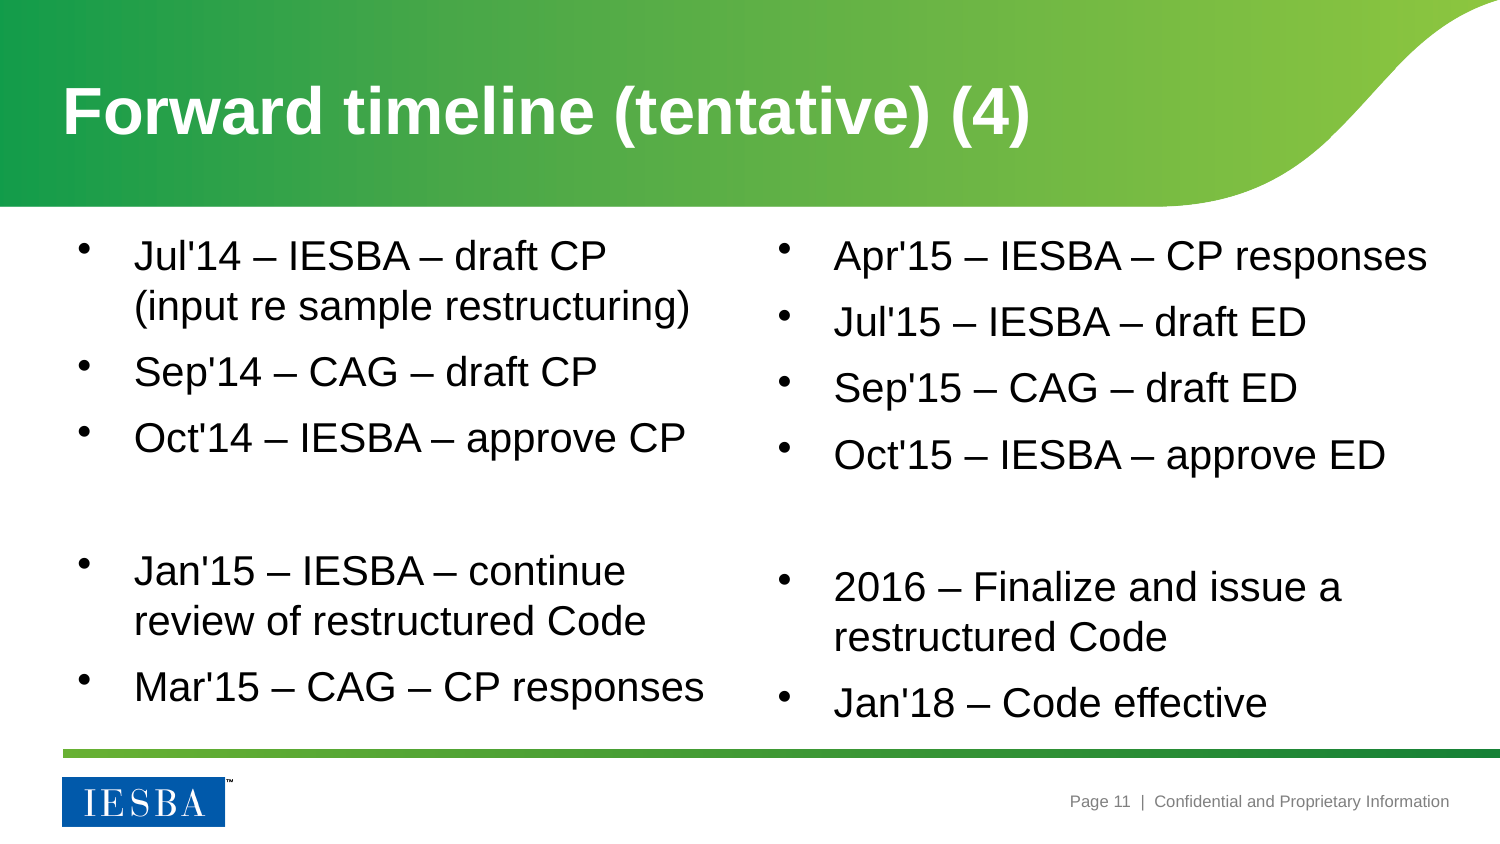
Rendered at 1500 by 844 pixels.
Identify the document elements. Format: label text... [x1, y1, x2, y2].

list Apr'15 – IESBA – CP responses Jul'15 – IESBA – draft ED Sep'15 – CAG – draft ED Oct'15 – IESBA – approve ED 2016 – Finalize and issue a restructured Code Jan'18 – Code effective [762, 221, 1450, 725]
list Jul'14 – IESBA – draft CP (input re sample restructuring) Sep'14 – CAG – draft CP Oct'14 – IESBA – approve CP Jan'15 – IESBA – continue review of restructured Code Mar'15 – CAG – CP responses [62, 221, 738, 725]
title Forward timeline (tentative) (4) [62, 75, 1300, 141]
picture [0, 0, 1500, 207]
picture [62, 777, 233, 827]
